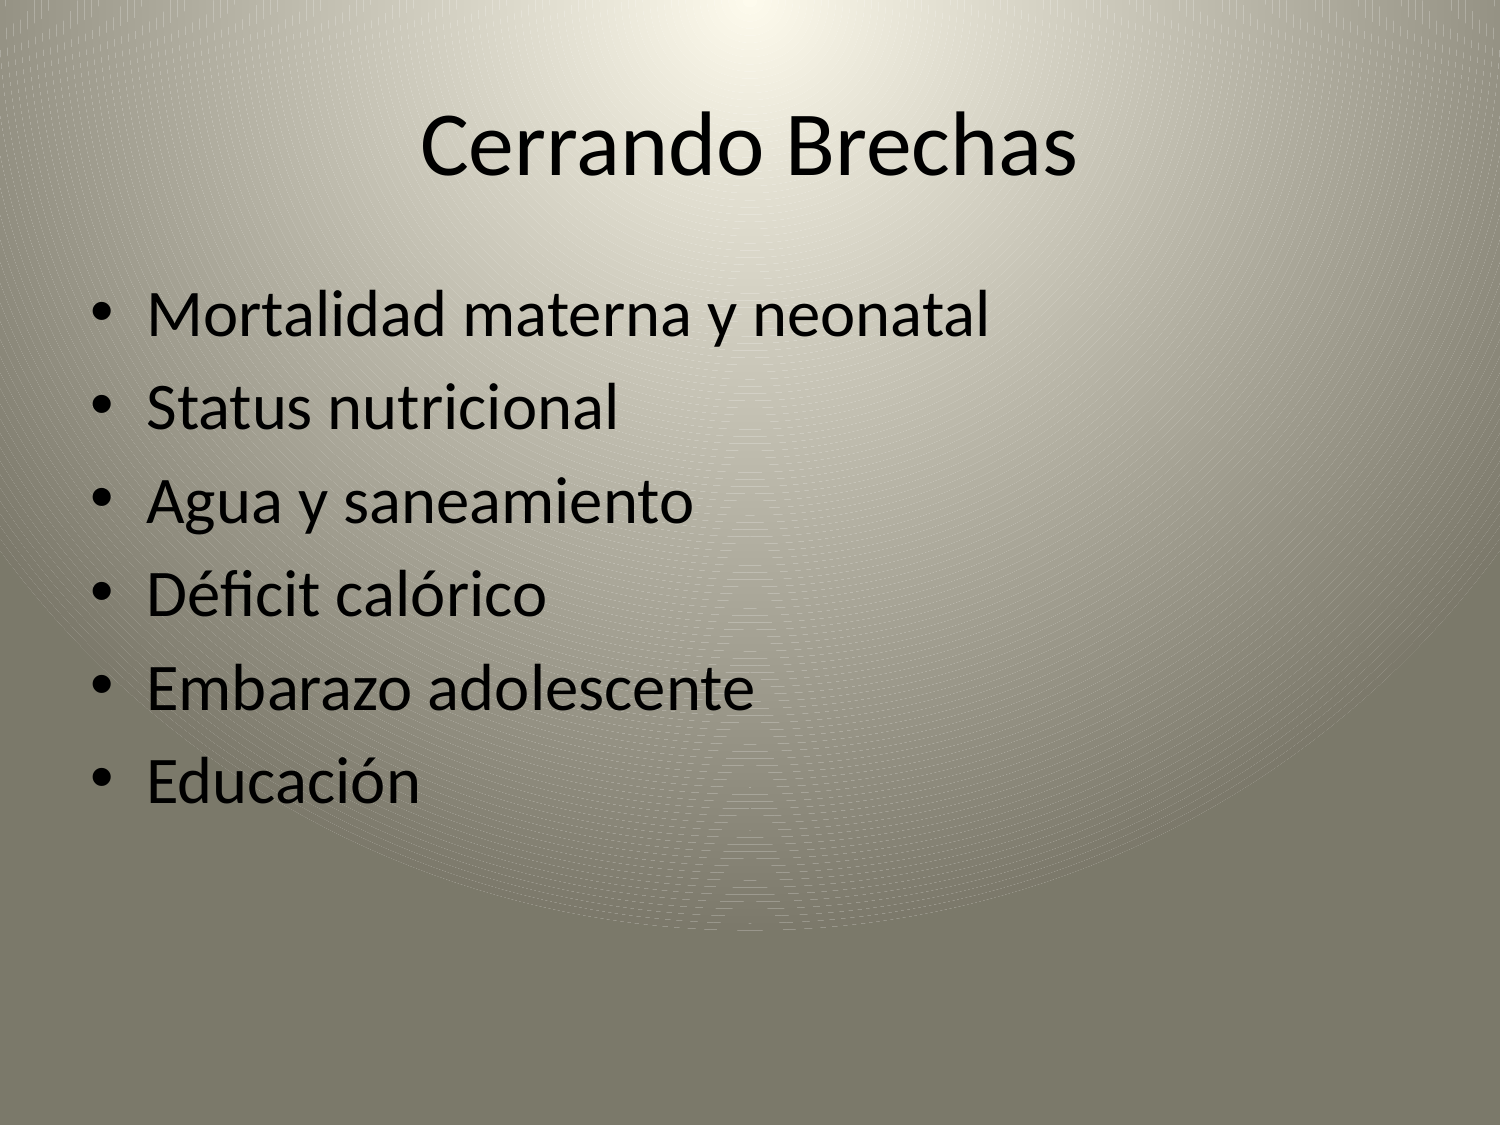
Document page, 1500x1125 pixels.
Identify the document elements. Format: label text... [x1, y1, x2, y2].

list Mortalidad materna y neonatal Status nutricional Agua y saneamiento Déficit calórico Embarazo adolescente Educación [75, 262, 1425, 1005]
title Cerrando Brechas [75, 45, 1425, 233]
